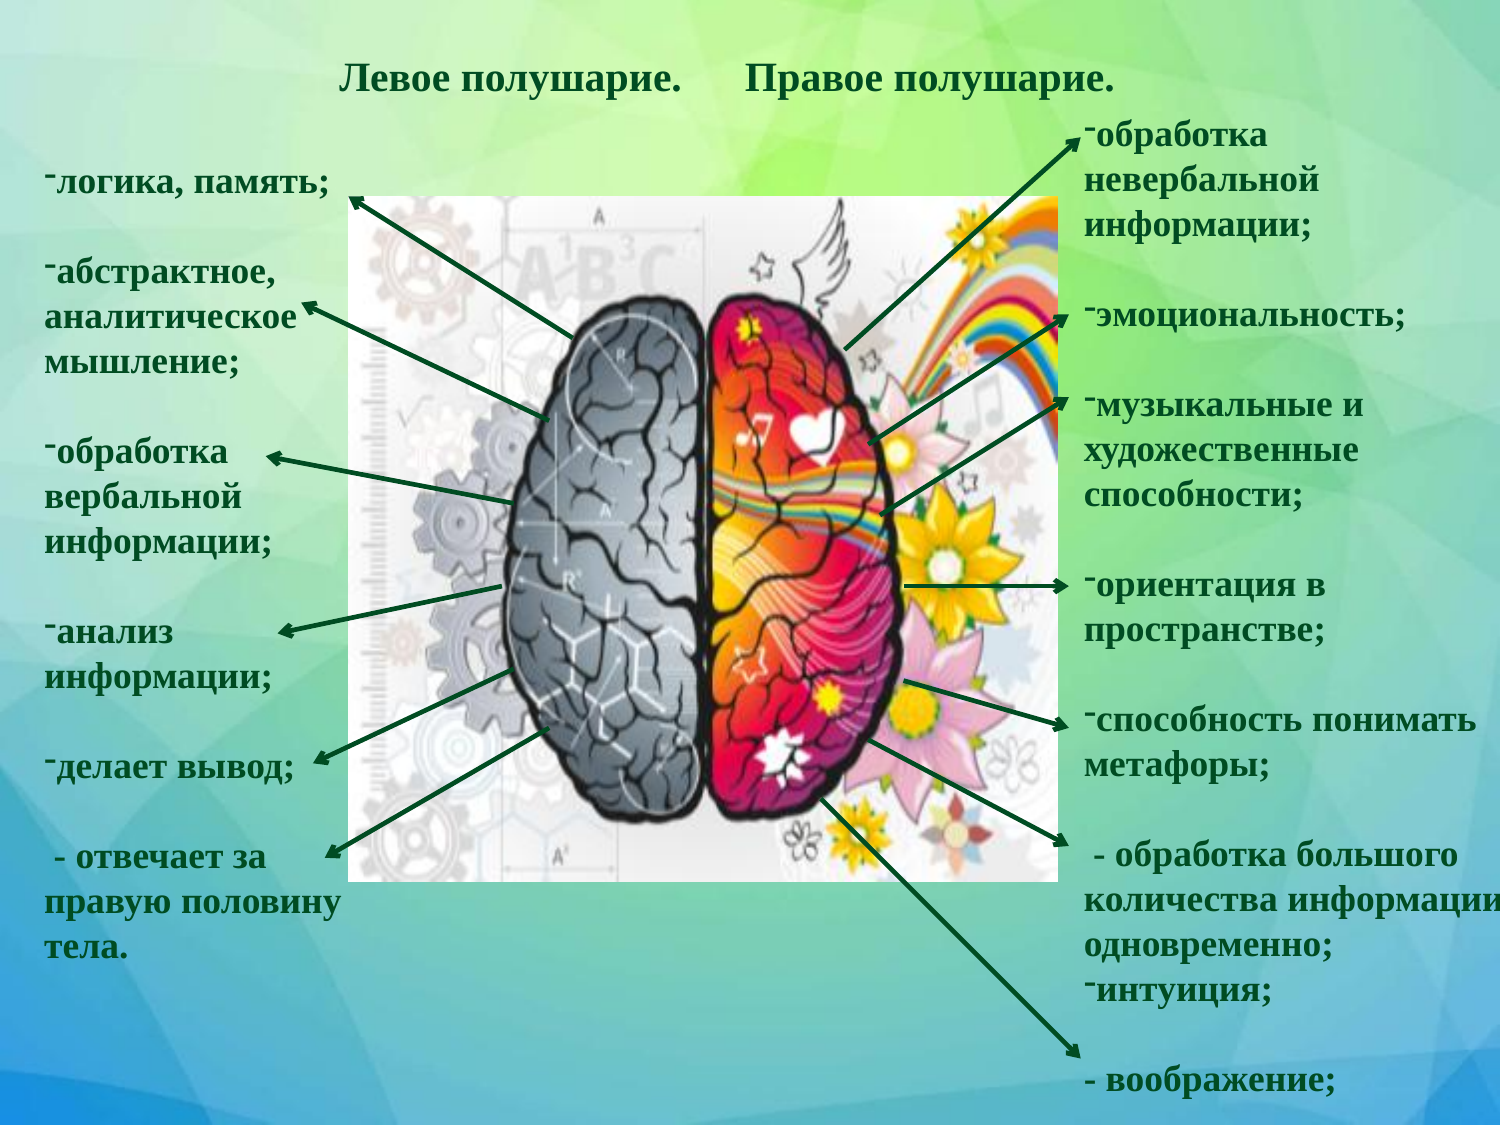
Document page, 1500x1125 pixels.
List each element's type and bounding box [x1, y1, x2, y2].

text_box [903, 680, 1070, 729]
text_box [844, 136, 1081, 350]
text_box [867, 314, 1070, 445]
text_box [312, 668, 514, 764]
text_box [265, 455, 514, 504]
text_box [277, 585, 503, 634]
text_box [867, 739, 1070, 797]
picture [0, 0, 1500, 1125]
text_box [348, 195, 573, 339]
text_box [300, 302, 550, 421]
text_box [324, 727, 550, 858]
text_box [820, 798, 1081, 1059]
text_box [879, 396, 1070, 516]
